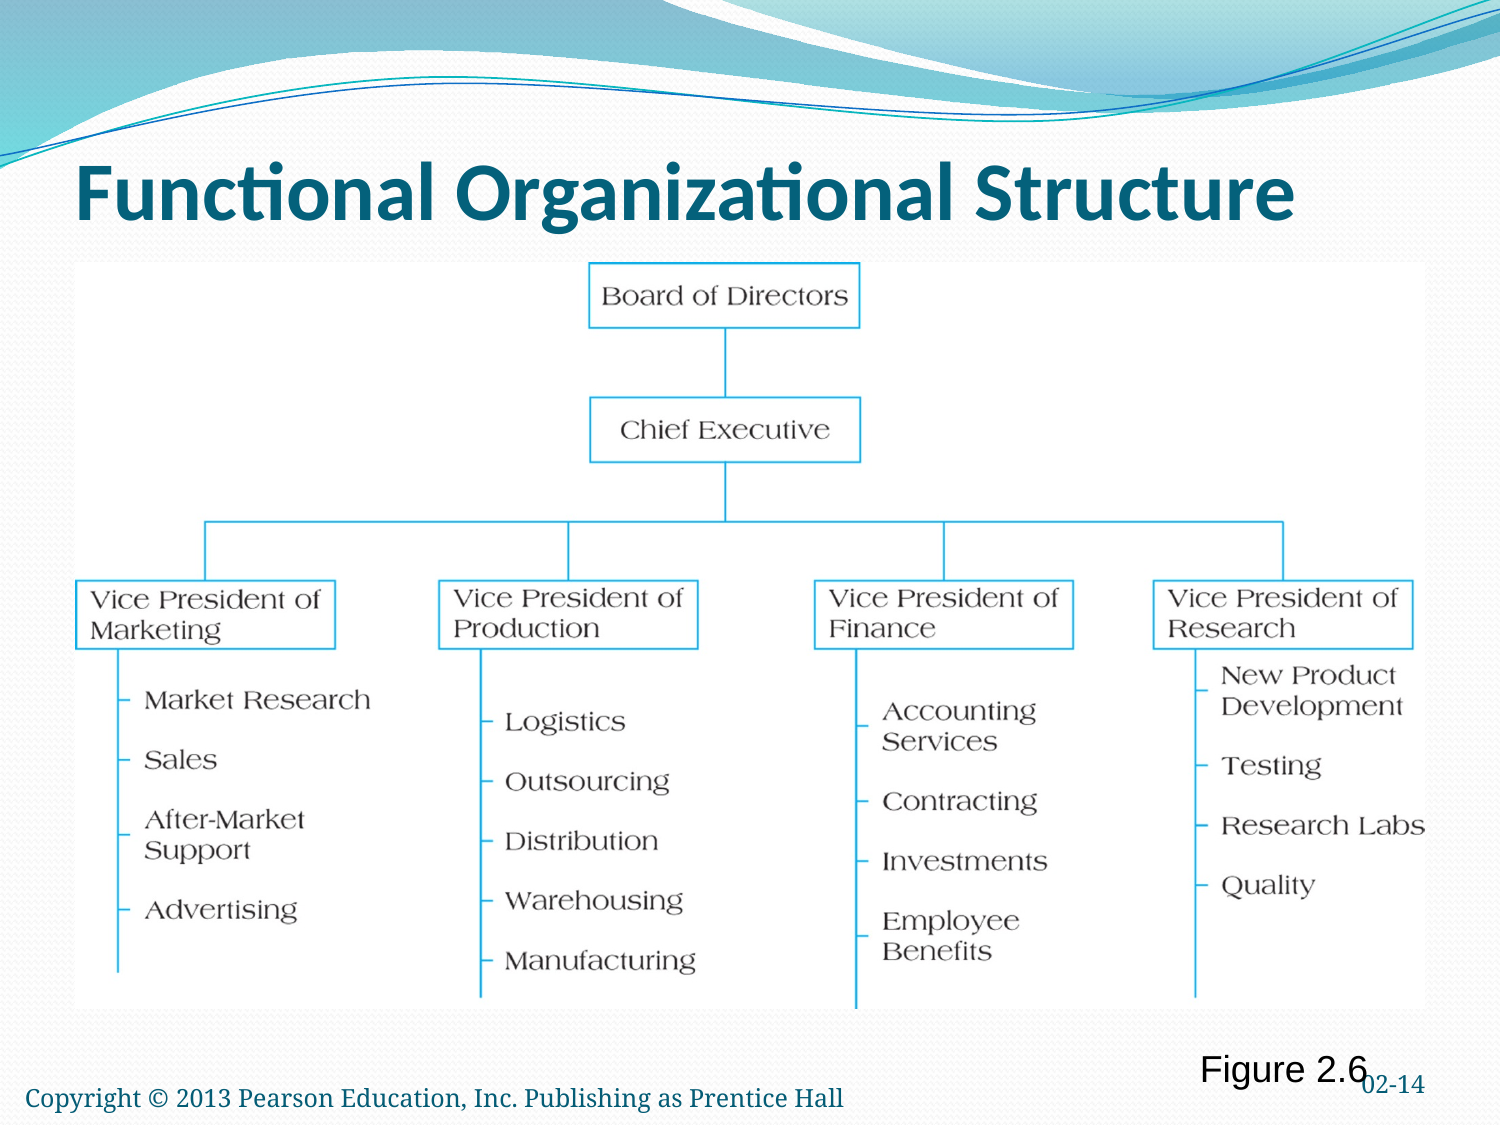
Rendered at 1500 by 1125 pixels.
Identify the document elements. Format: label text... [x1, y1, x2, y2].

text_box Figure 2.6 [1185, 1037, 1384, 1098]
slide_number 02-14 [1299, 1042, 1425, 1103]
title Functional Organizational Structure [74, 49, 1438, 238]
picture [74, 262, 1426, 1009]
